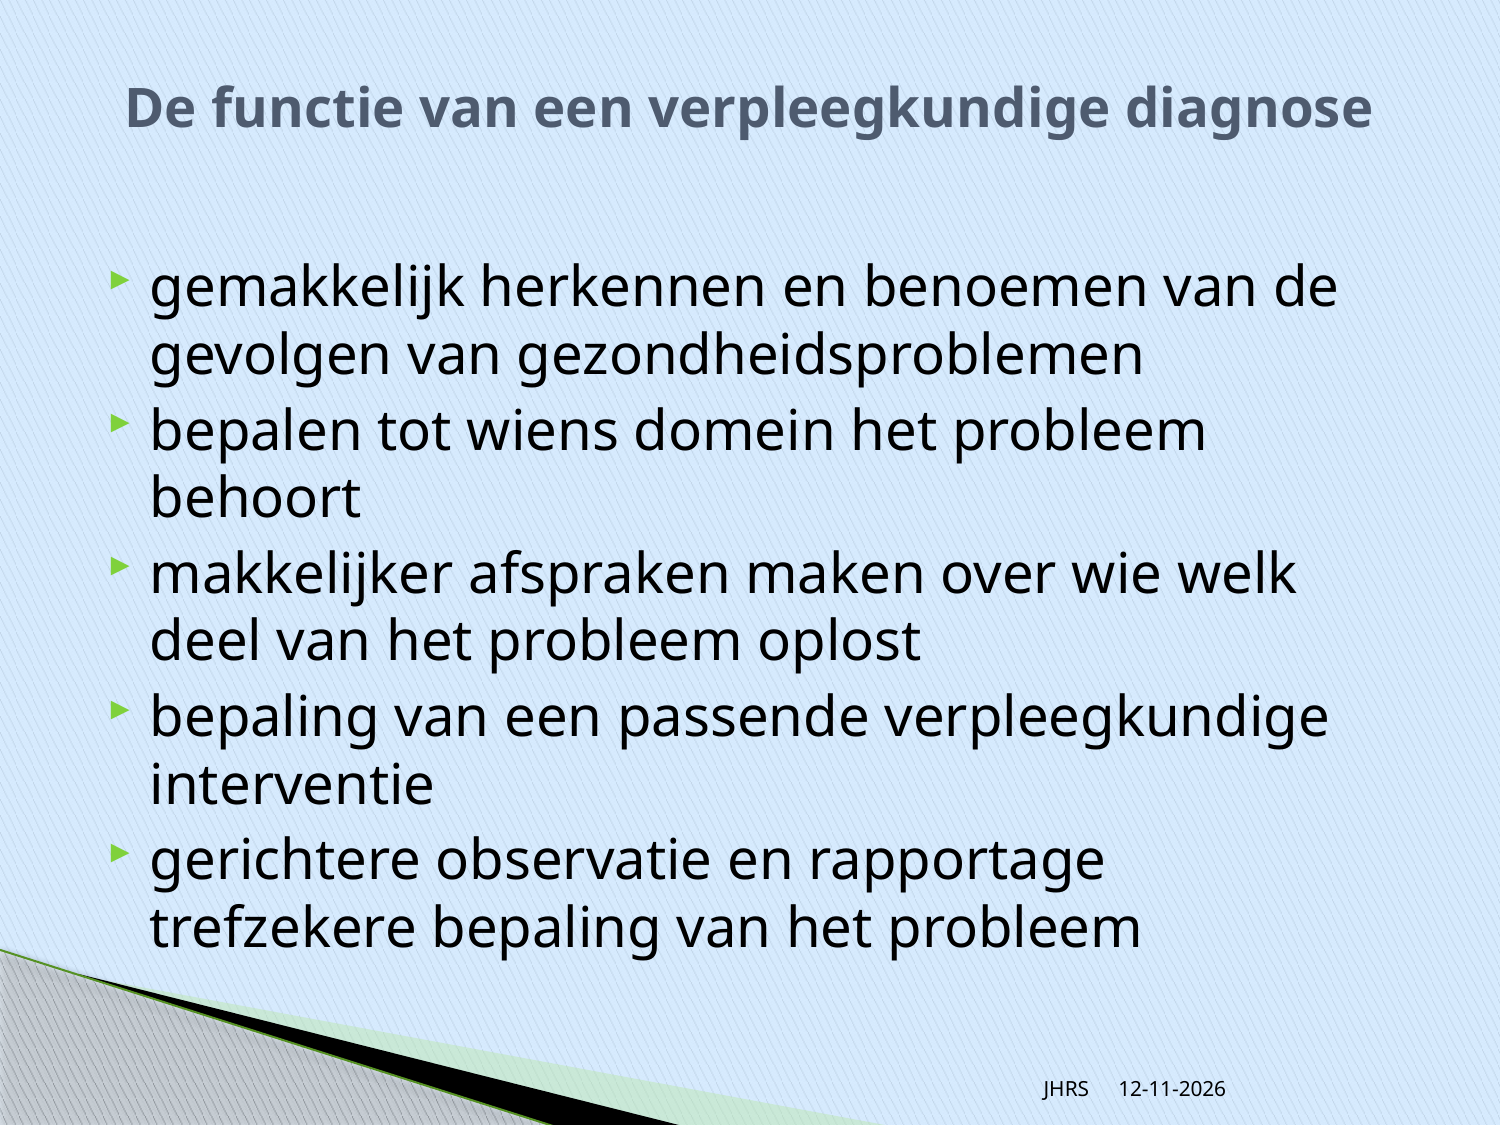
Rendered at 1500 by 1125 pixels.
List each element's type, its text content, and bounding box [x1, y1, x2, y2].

title De functie van een verpleegkundige diagnose [75, 45, 1425, 233]
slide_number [1105, 1051, 1419, 1112]
footer JHRS [718, 1051, 1105, 1112]
list gemakkelijk herkennen en benoemen van de gevolgen van gezondheidsproblemen bepalen tot wiens domein het probleem behoort makkelijker afspraken maken over wie welk deel van het probleem oplost bepaling van een passende verpleegkundige interventie gerichtere observatie en rapportage trefzekere bepaling van het probleem [75, 243, 1424, 1024]
